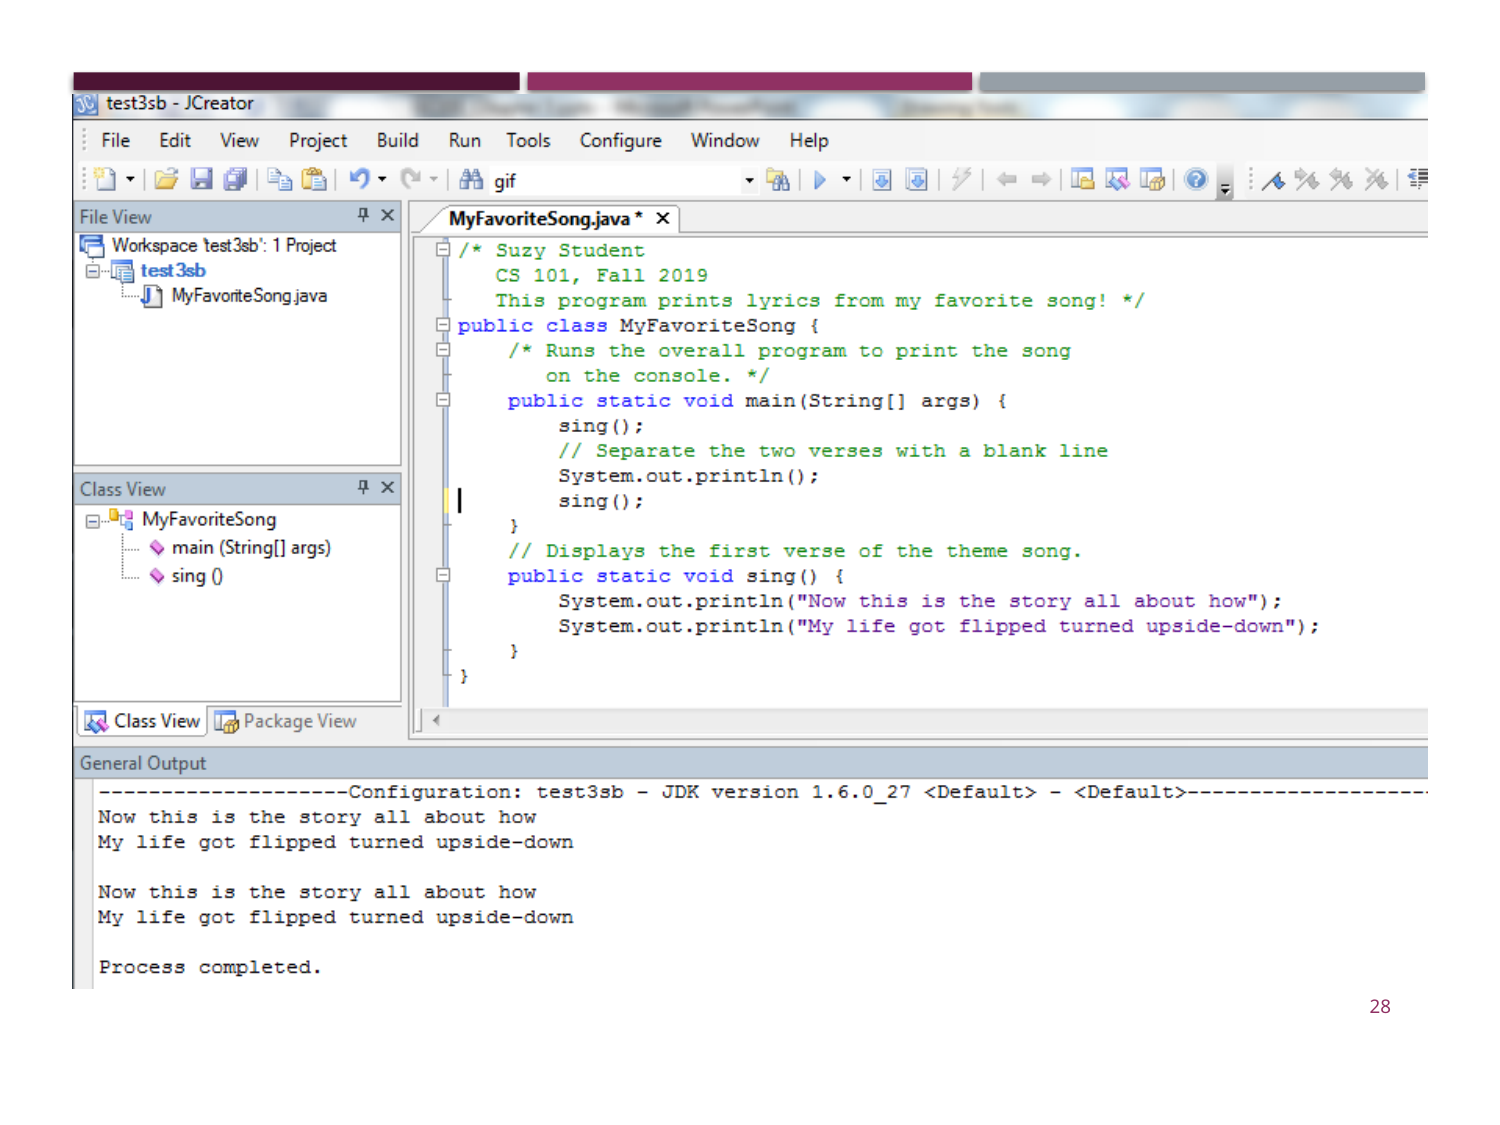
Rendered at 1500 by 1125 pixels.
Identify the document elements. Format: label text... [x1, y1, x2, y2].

slide_number 28 [1279, 998, 1406, 1037]
picture [72, 94, 1428, 989]
